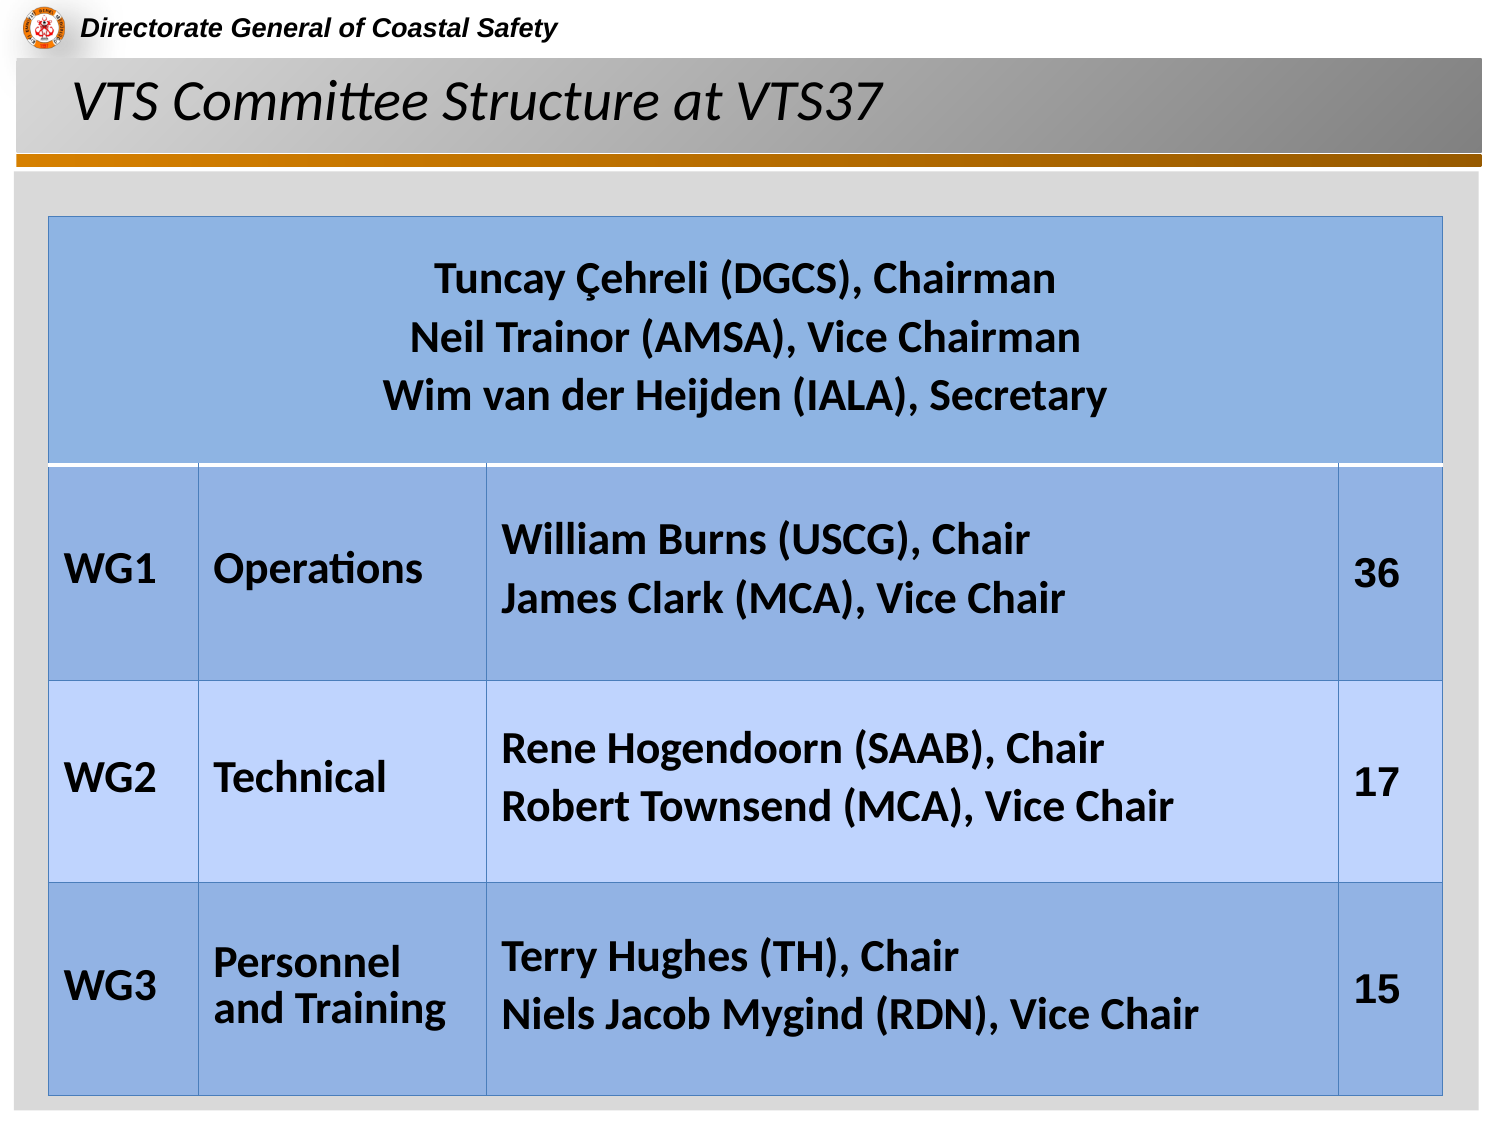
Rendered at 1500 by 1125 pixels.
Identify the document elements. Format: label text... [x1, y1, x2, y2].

table_cell WG2 [49, 681, 198, 882]
table_cell Terry Hughes (TH), Chair Niels Jacob Mygind (RDN), Vice Chair [487, 883, 1338, 1095]
picture [23, 6, 65, 49]
title VTS Committee Structure at VTS37 [16, 58, 1482, 153]
table_cell 15 [1339, 883, 1442, 1095]
table_cell Technical [199, 681, 486, 882]
table_cell Operations [199, 467, 486, 680]
table_header Tuncay Çehreli (DGCS), Chairman Neil Trainor (AMSA), Vice Chairman Wim van der Heijden (IALA), Secretary [49, 217, 1442, 463]
table_cell Rene Hogendoorn (SAAB), Chair Robert Townsend (MCA), Vice Chair [487, 681, 1338, 882]
table_cell Personnel and Training [199, 883, 486, 1095]
table_cell WG1 [49, 467, 198, 680]
table_cell WG3 [49, 883, 198, 1095]
table_cell 36 [1339, 467, 1442, 680]
table_cell 17 [1339, 681, 1442, 882]
table_cell William Burns (USCG), Chair James Clark (MCA), Vice Chair [487, 467, 1338, 680]
